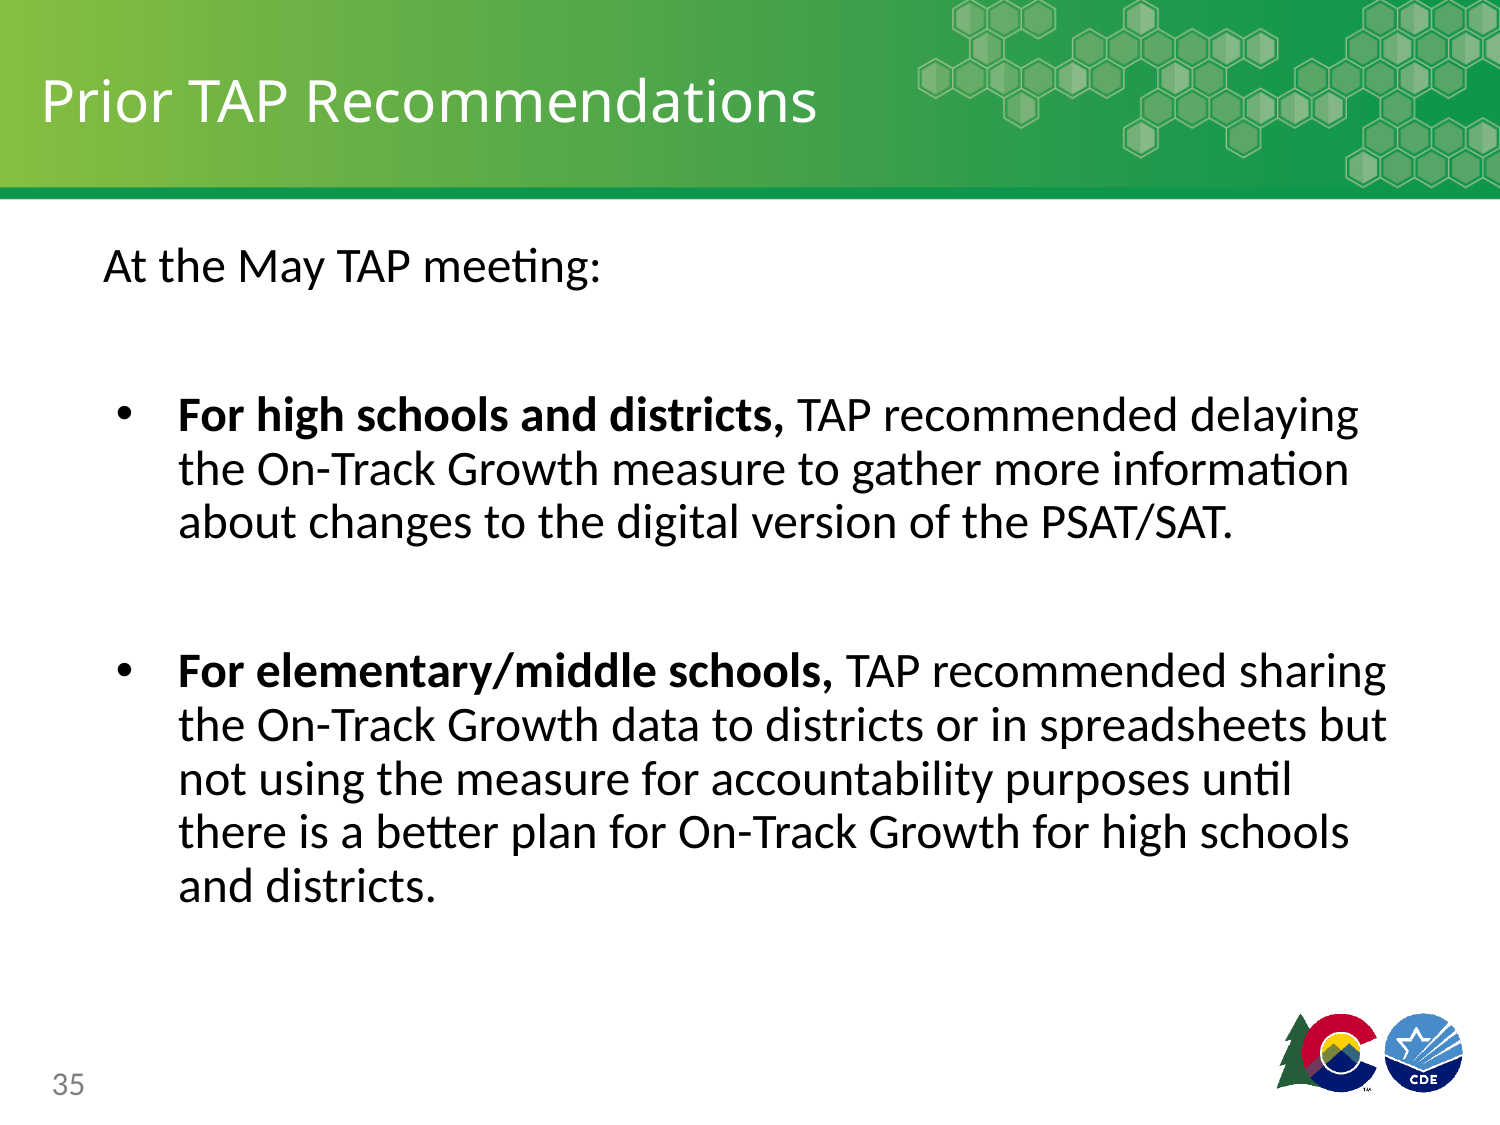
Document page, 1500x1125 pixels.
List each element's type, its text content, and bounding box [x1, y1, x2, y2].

title Prior TAP Recommendations [40, 41, 1038, 166]
picture [1275, 1012, 1463, 1093]
list At the May TAP meeting: For high schools and districts, TAP recommended delaying the On-Track Growth measure to gather more information about changes to the digital version of the PSAT/SAT. For elementary/middle schools, TAP recommended sharing the On-Track Growth data to districts or in spreadsheets but not using the measure for accountability purposes until there is a better plan for On-Track Growth for high schools and districts. [103, 239, 1397, 1002]
slide_number 35 [36, 1054, 375, 1115]
picture [0, 0, 1500, 200]
